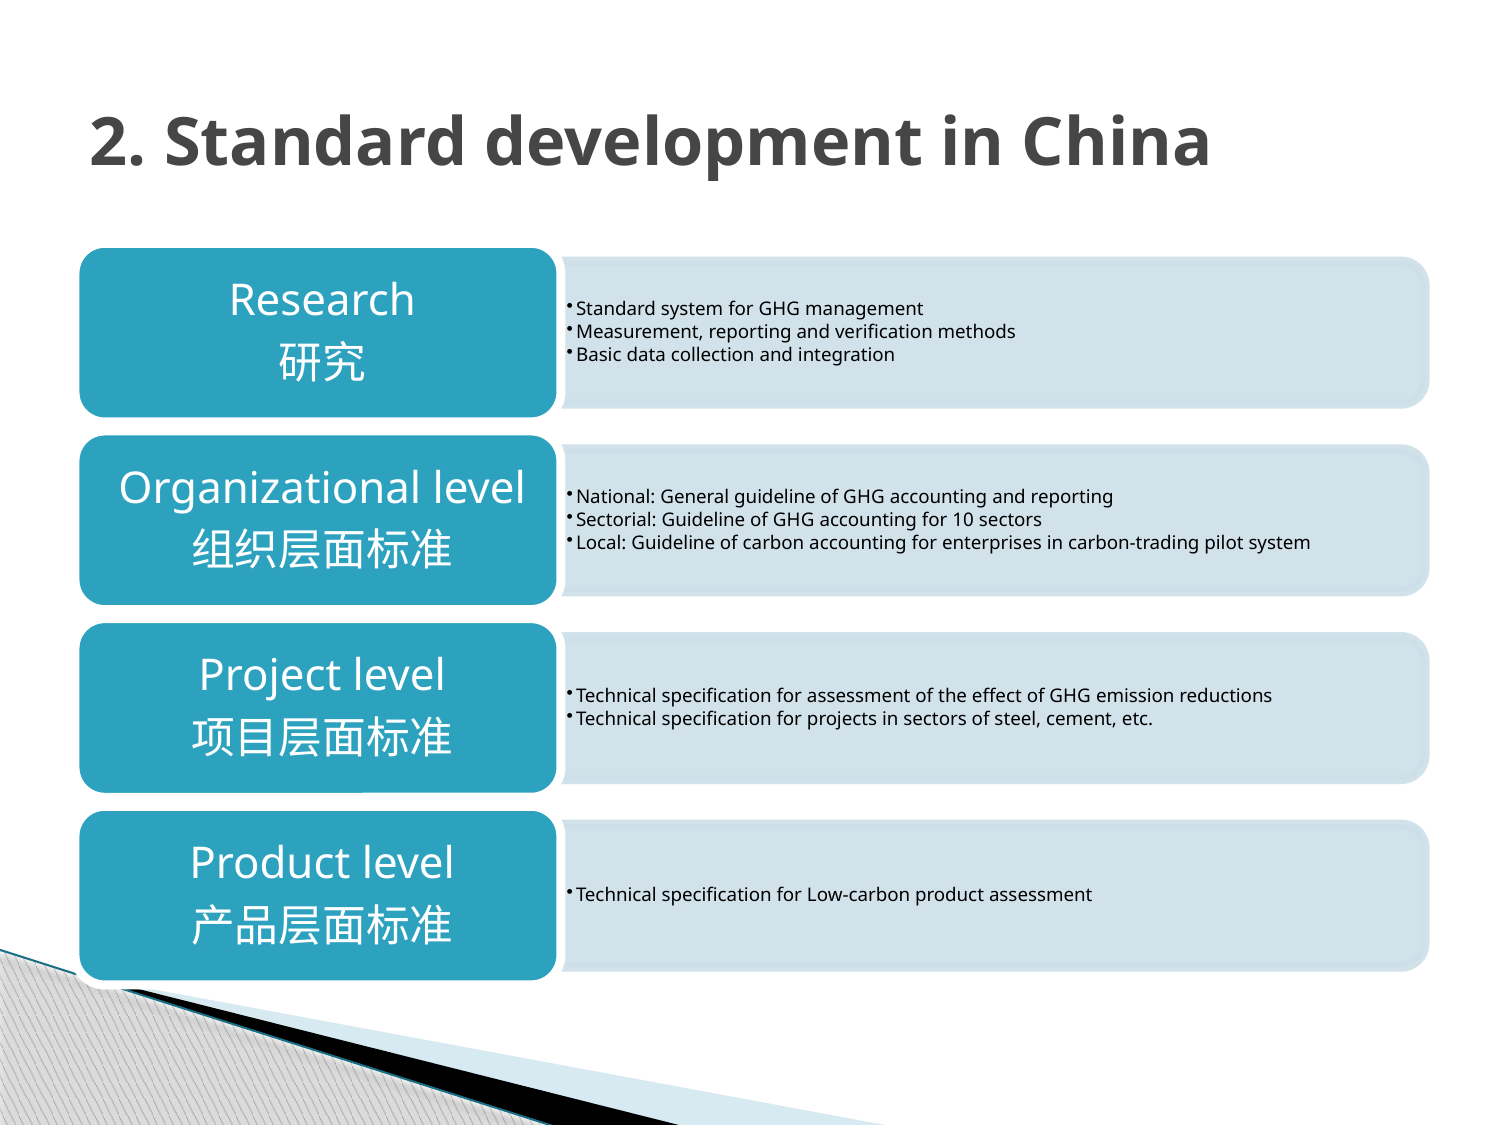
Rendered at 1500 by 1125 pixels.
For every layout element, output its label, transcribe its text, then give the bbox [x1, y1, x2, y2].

title 2. Standard development in China [75, 45, 1425, 233]
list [74, 242, 1426, 986]
